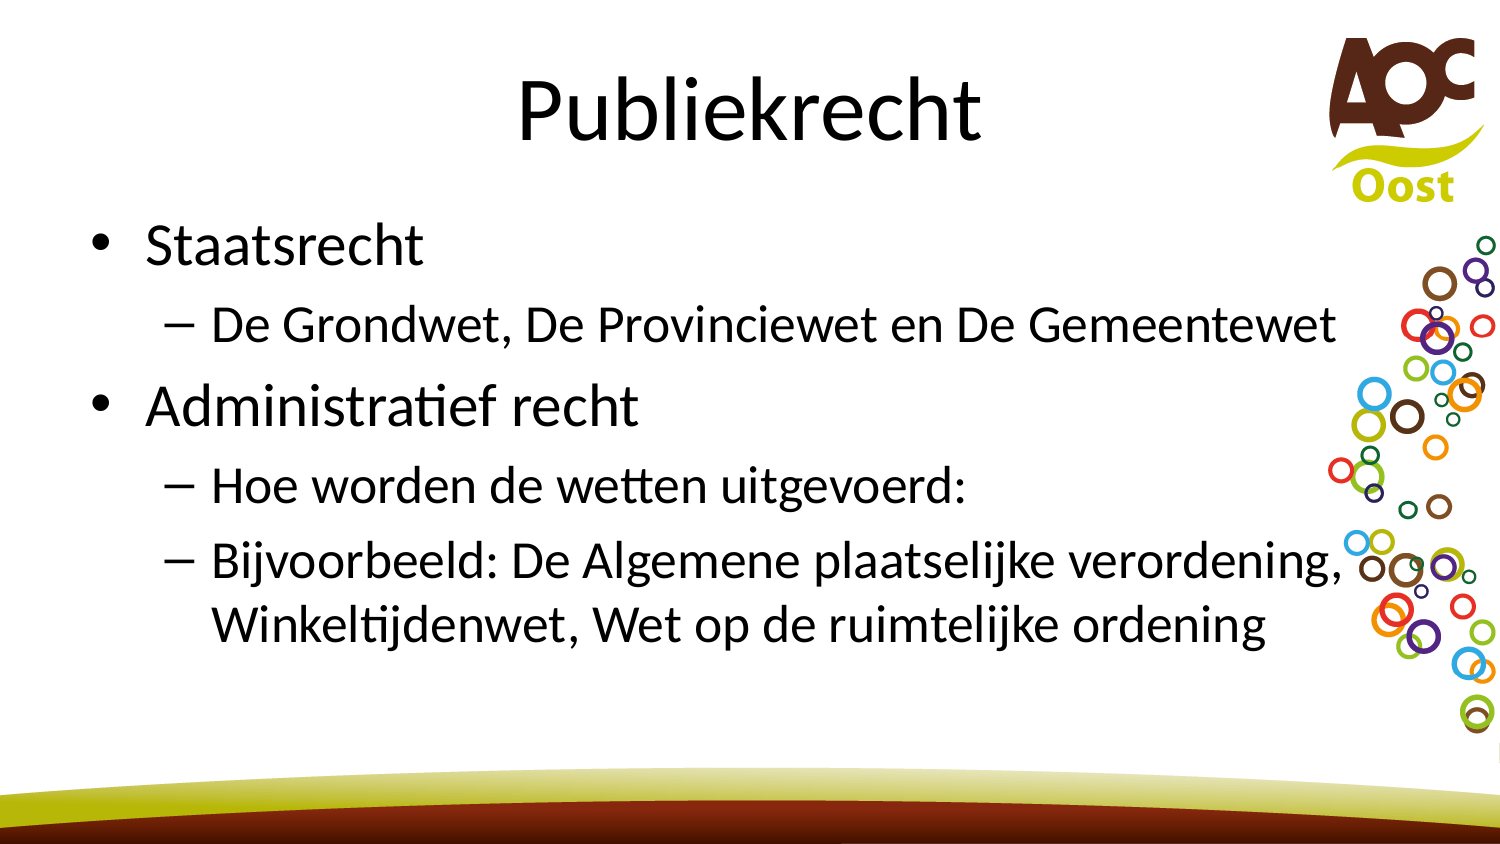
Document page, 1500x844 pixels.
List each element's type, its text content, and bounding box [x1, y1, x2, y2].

list Staatsrecht De Grondwet, De Provinciewet en De Gemeentewet Administratief recht Hoe worden de wetten uitgevoerd: Bijvoorbeeld: De Algemene plaatselijke verordening, Winkeltijdenwet, Wet op de ruimtelijke ordening [75, 196, 1425, 754]
picture [0, 0, 1500, 844]
title Publiekrecht [75, 33, 1425, 175]
